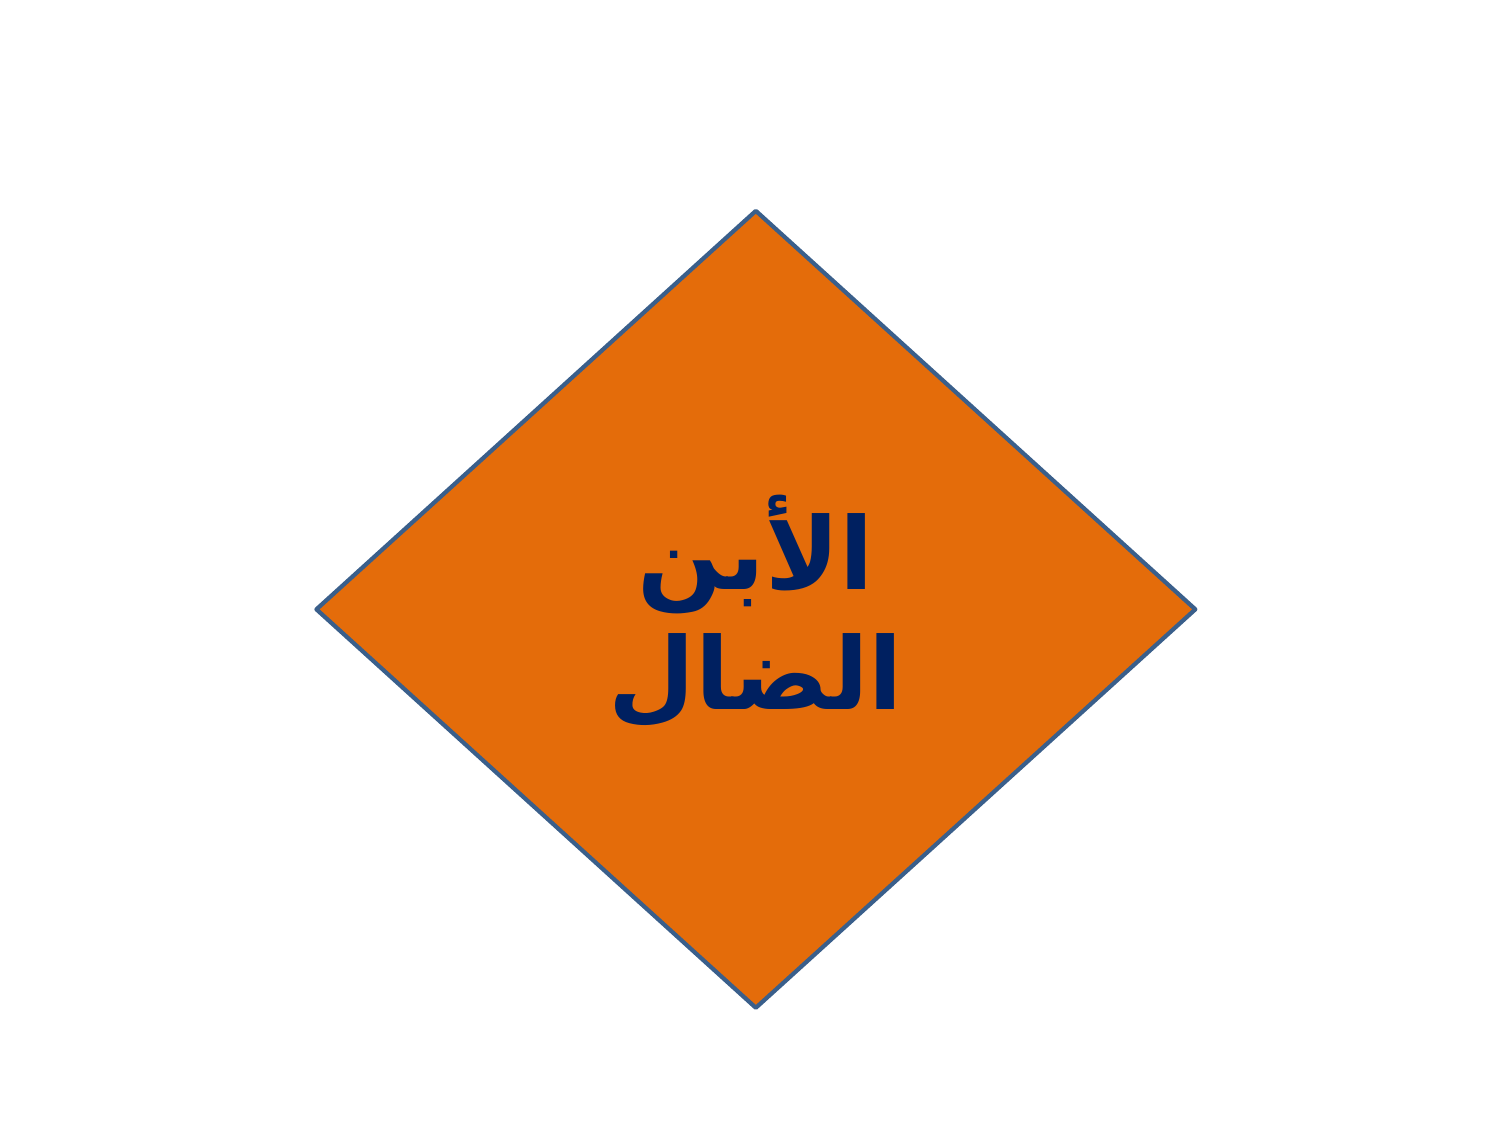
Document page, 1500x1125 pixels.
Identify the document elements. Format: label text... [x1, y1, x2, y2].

text_box الأبن الضال [314, 209, 1198, 1010]
